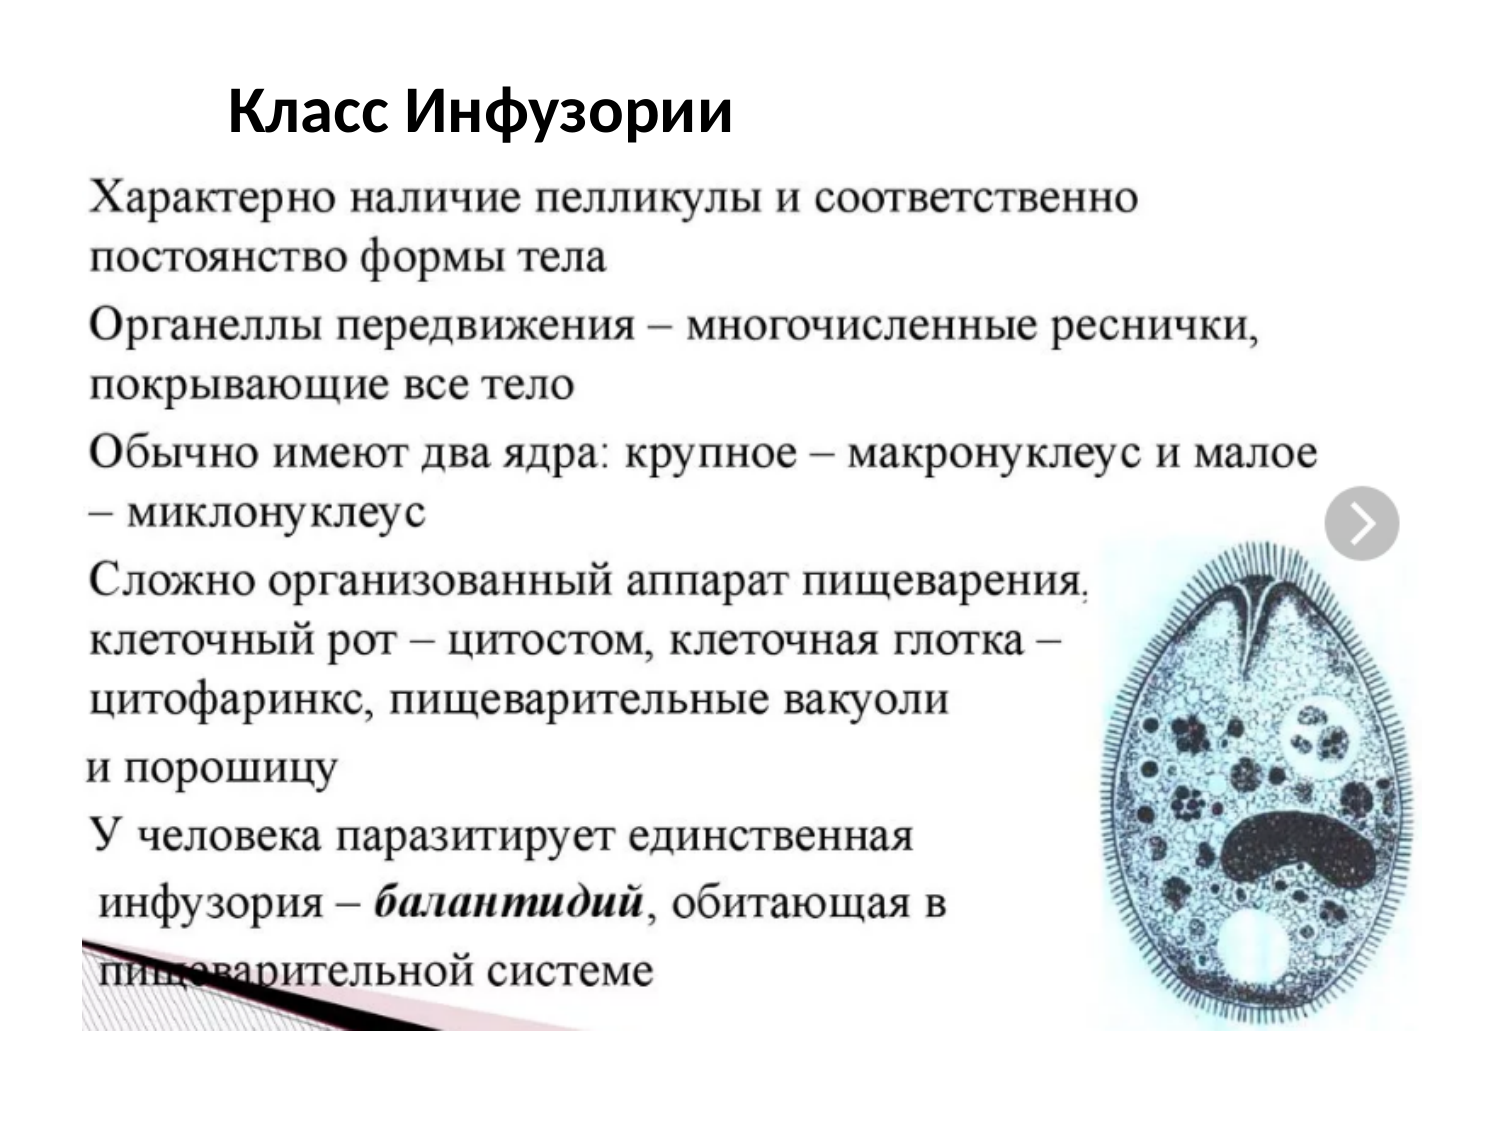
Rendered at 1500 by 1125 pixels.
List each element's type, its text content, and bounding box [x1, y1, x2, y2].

picture [81, 163, 1422, 1032]
text_box Класс Инфузории [213, 58, 750, 154]
